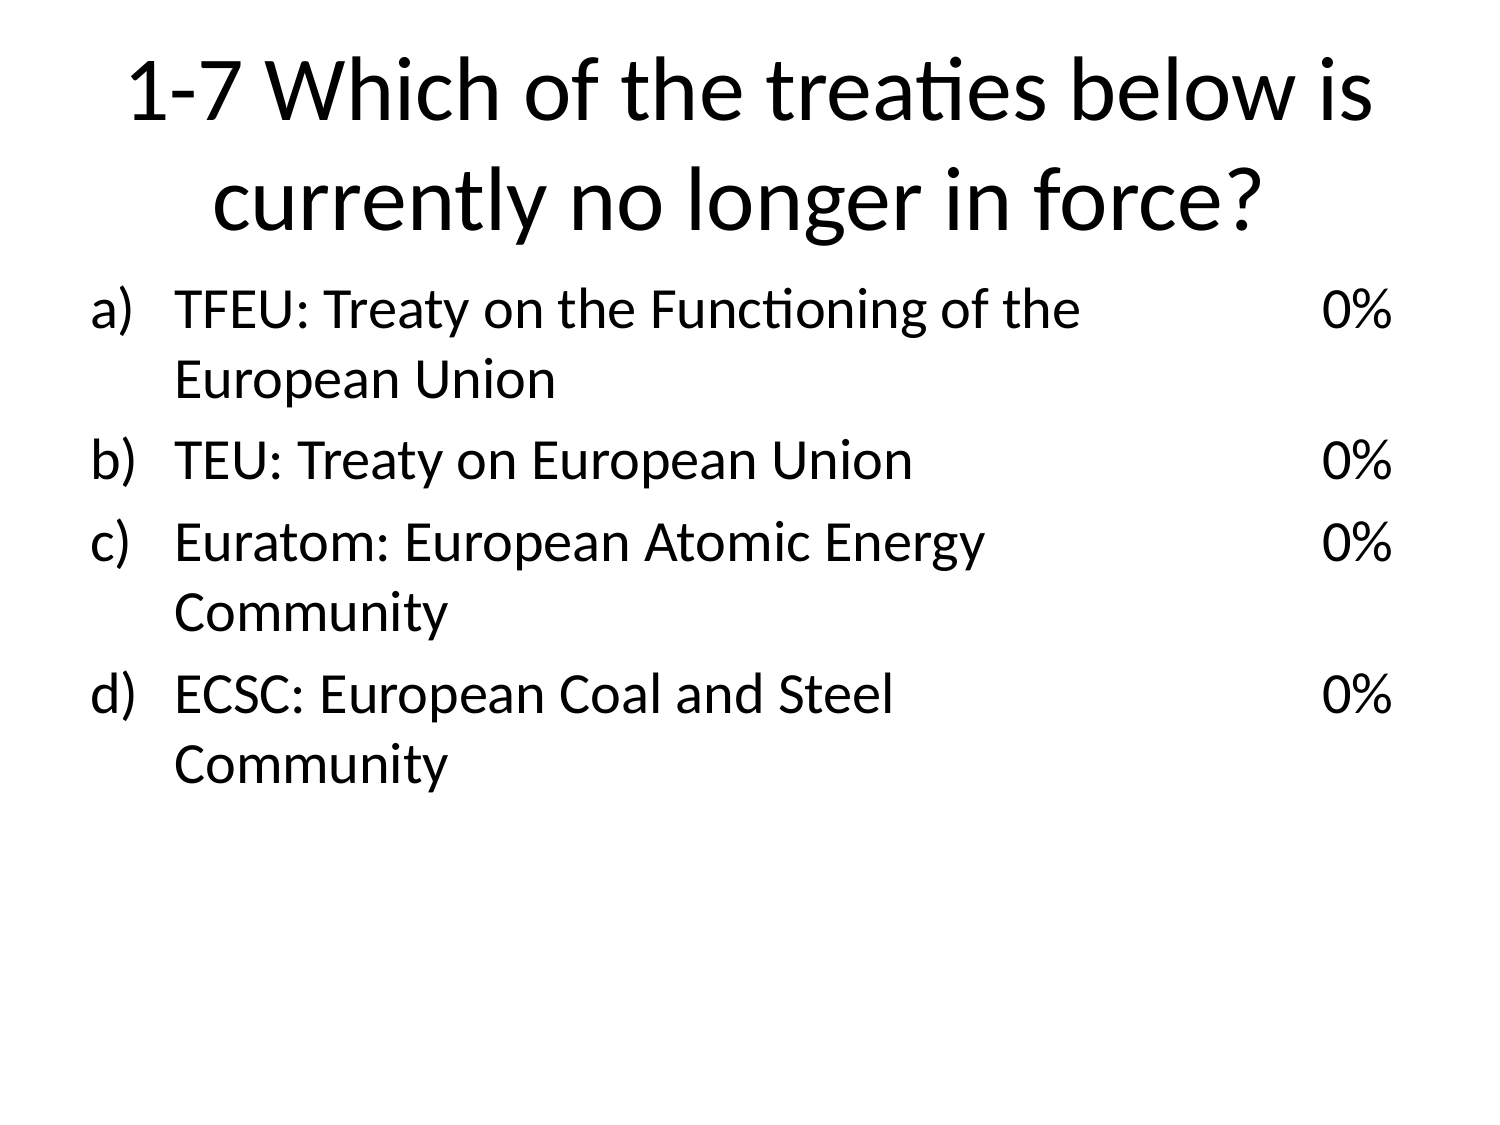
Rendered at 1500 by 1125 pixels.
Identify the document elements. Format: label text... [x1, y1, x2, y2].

title 1-7 Which of the treaties below is currently no longer in force? [74, 21, 1426, 257]
list 0% 0% 0% 0% [1124, 262, 1409, 1006]
list TFEU: Treaty on the Functioning of the European Union TEU: Treaty on European Union Euratom: European Atomic Energy Community ECSC: European Coal and Steel Community [74, 262, 1117, 816]
